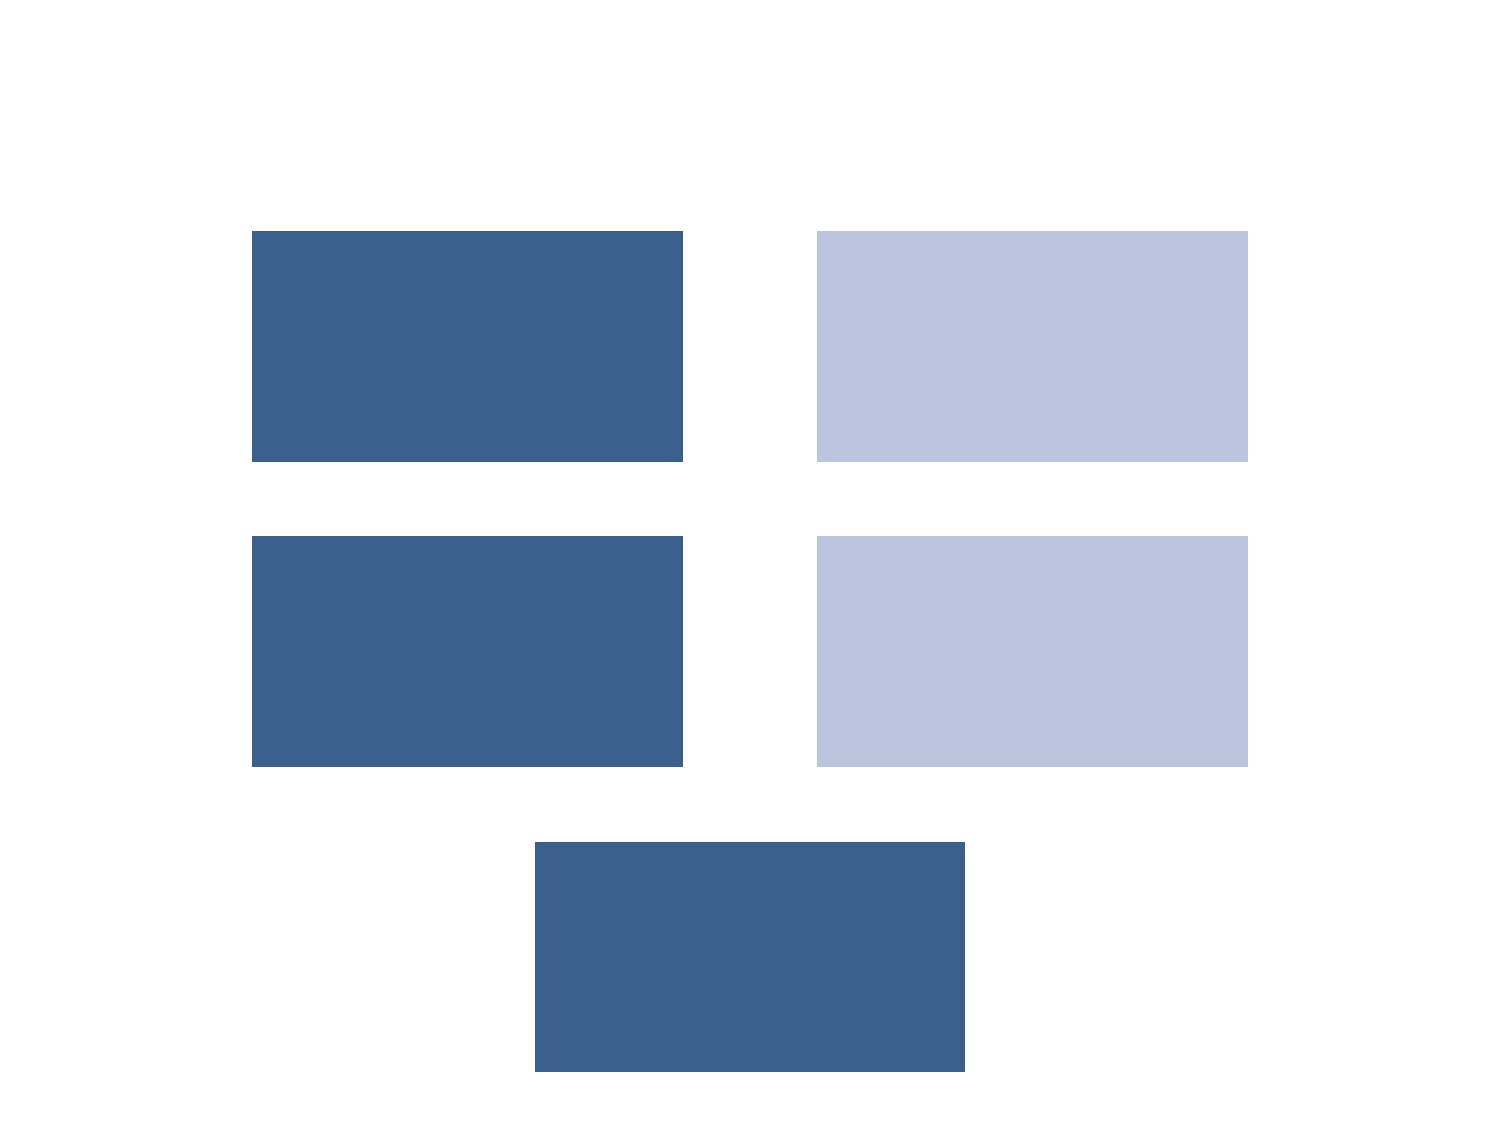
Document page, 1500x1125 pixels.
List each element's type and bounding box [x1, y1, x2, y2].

text_box [249, 228, 1251, 897]
